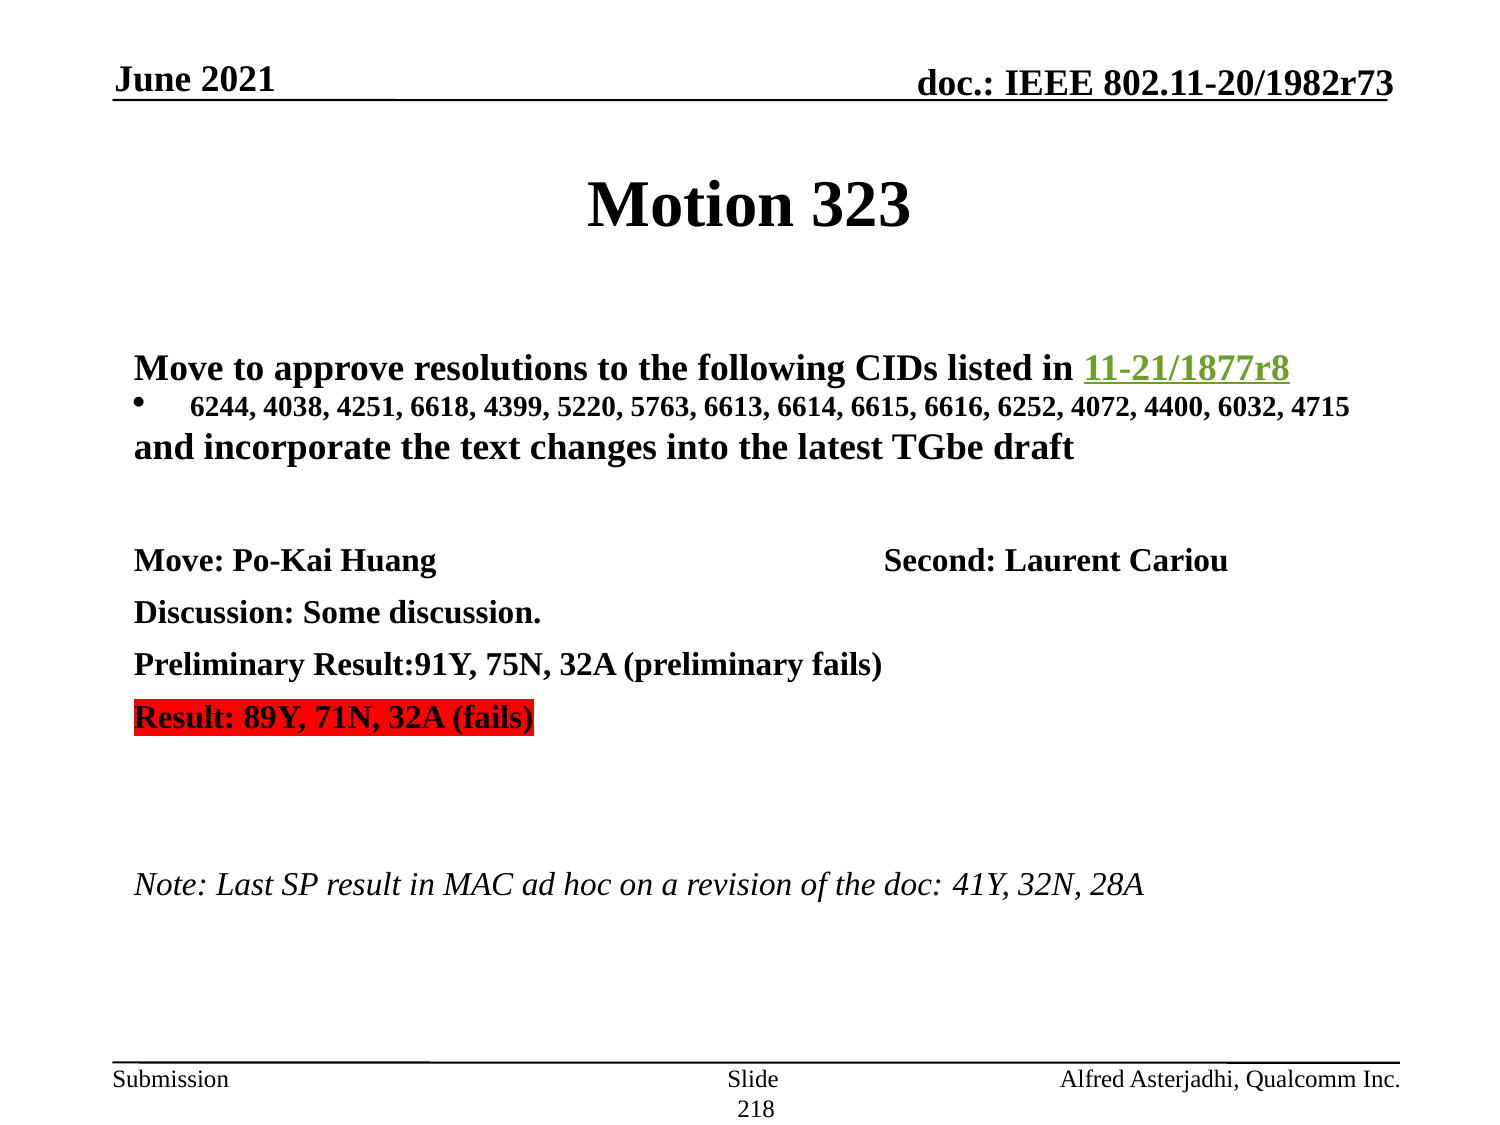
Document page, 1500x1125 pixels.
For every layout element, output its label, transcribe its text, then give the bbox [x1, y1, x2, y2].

slide_number Slide 218 [712, 1061, 800, 1123]
list Move to approve resolutions to the following CIDs listed in 11-21/1877r8 6244, 4038, 4251, 6618, 4399, 5220, 5763, 6613, 6614, 6615, 6616, 6252, 4072, 4400, 6032, 4715 and incorporate the text changes into the latest TGbe draft Move: Po-Kai Huang Second: Laurent Cariou Discussion: Some discussion. Preliminary Result:91Y, 75N, 32A (preliminary fails) Result: 89Y, 71N, 32A (fails) Note: Last SP result in MAC ad hoc on a revision of the doc: 41Y, 32N, 28A [118, 334, 1394, 1011]
footer Alfred Asterjadhi, Qualcomm Inc. [878, 1061, 1402, 1093]
title Motion 323 [112, 112, 1388, 288]
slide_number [114, 54, 423, 100]
